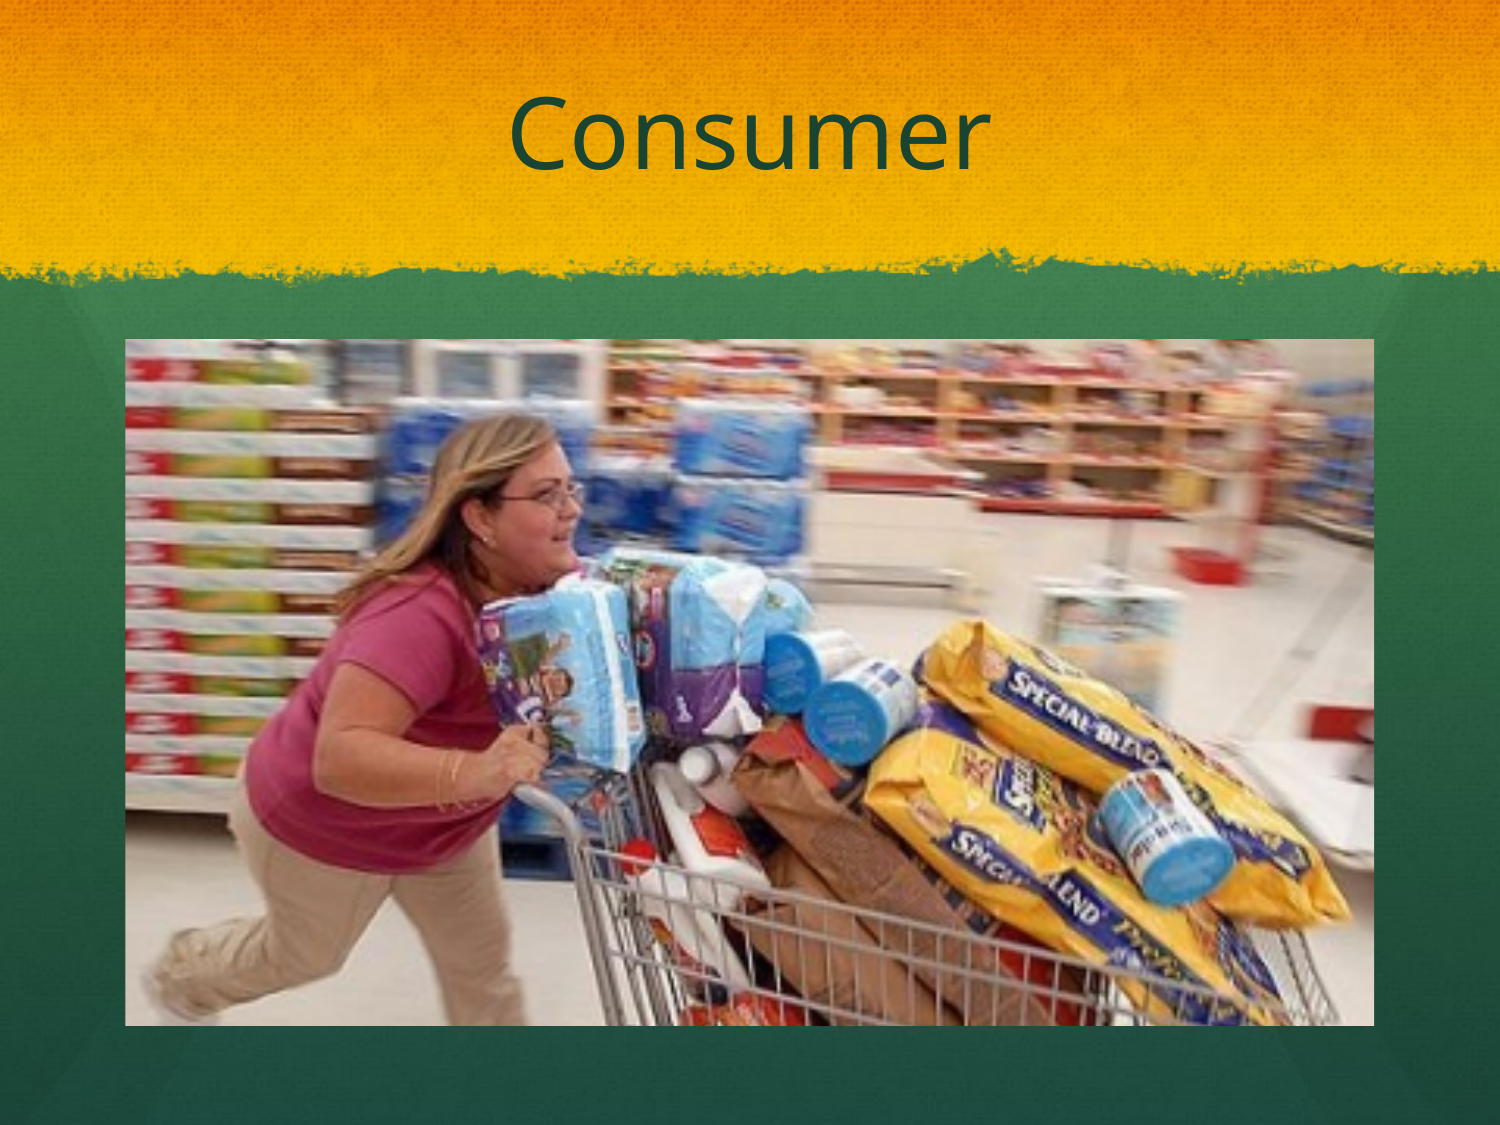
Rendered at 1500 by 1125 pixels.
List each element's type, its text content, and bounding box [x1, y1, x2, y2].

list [124, 339, 1375, 1027]
picture [0, 0, 1500, 1125]
title Consumer [125, 13, 1375, 246]
